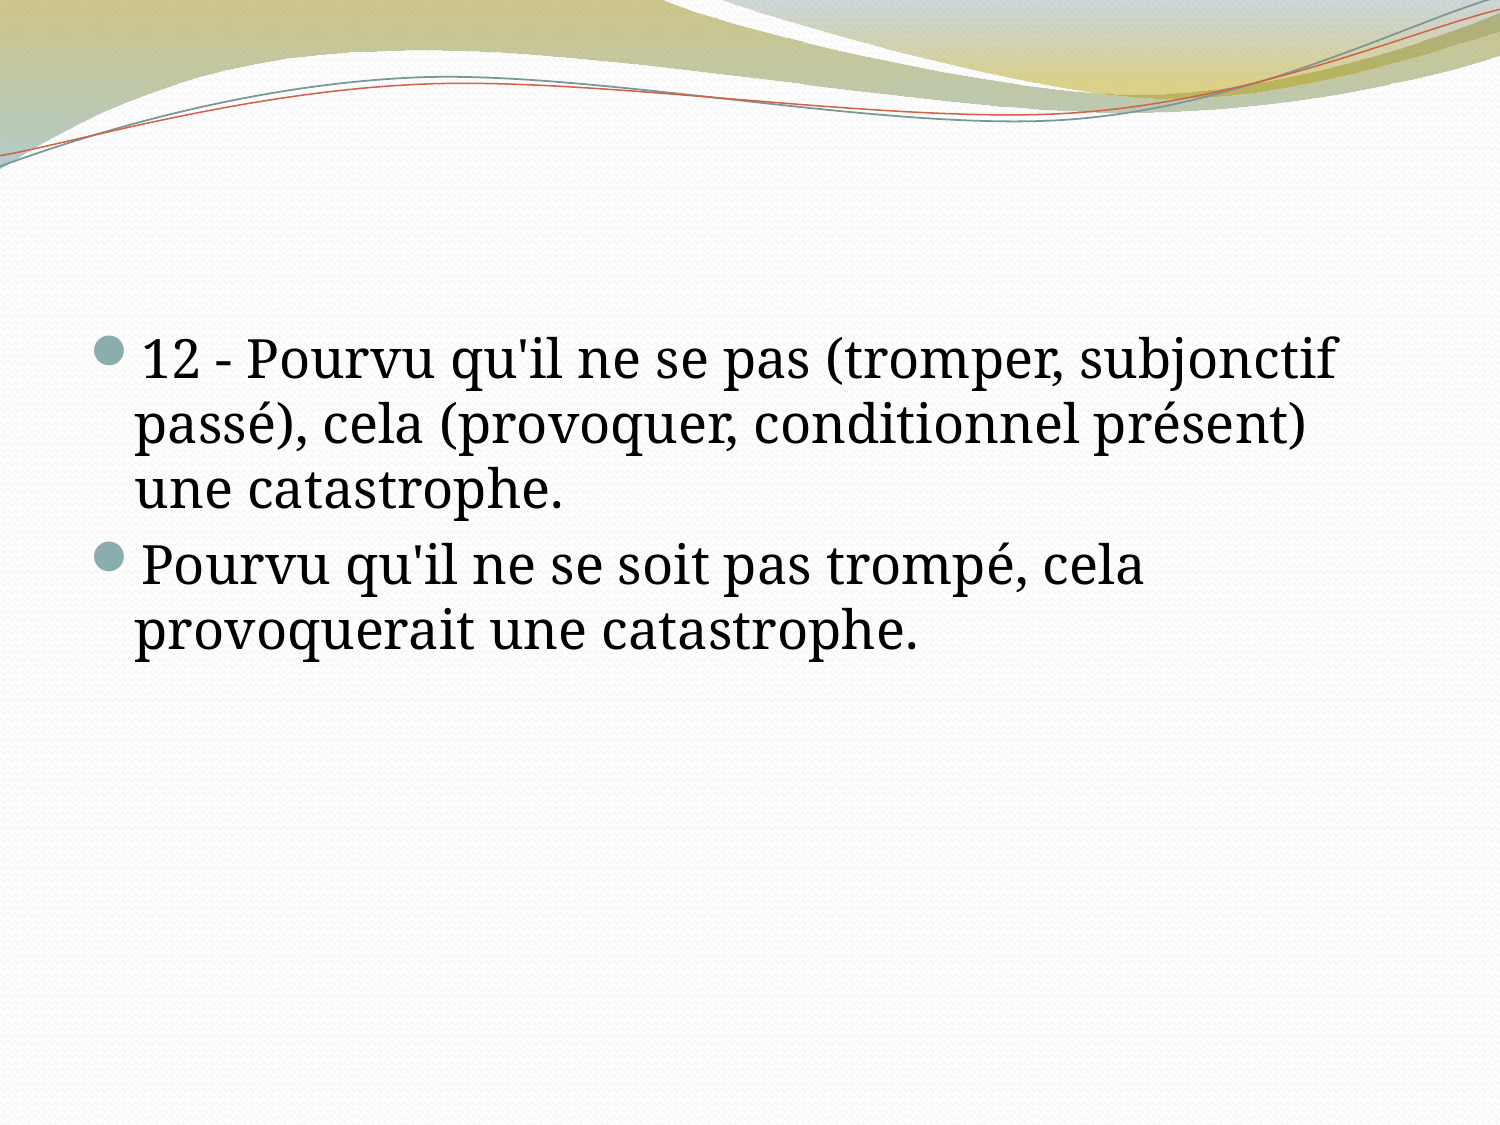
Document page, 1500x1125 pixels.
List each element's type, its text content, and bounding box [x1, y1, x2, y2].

list 12 - Pourvu qu'il ne se pas (tromper, subjonctif passé), cela (provoquer, conditionnel présent) une catastrophe. Pourvu qu'il ne se soit pas trompé, cela provoquerait une catastrophe. [75, 317, 1425, 1038]
